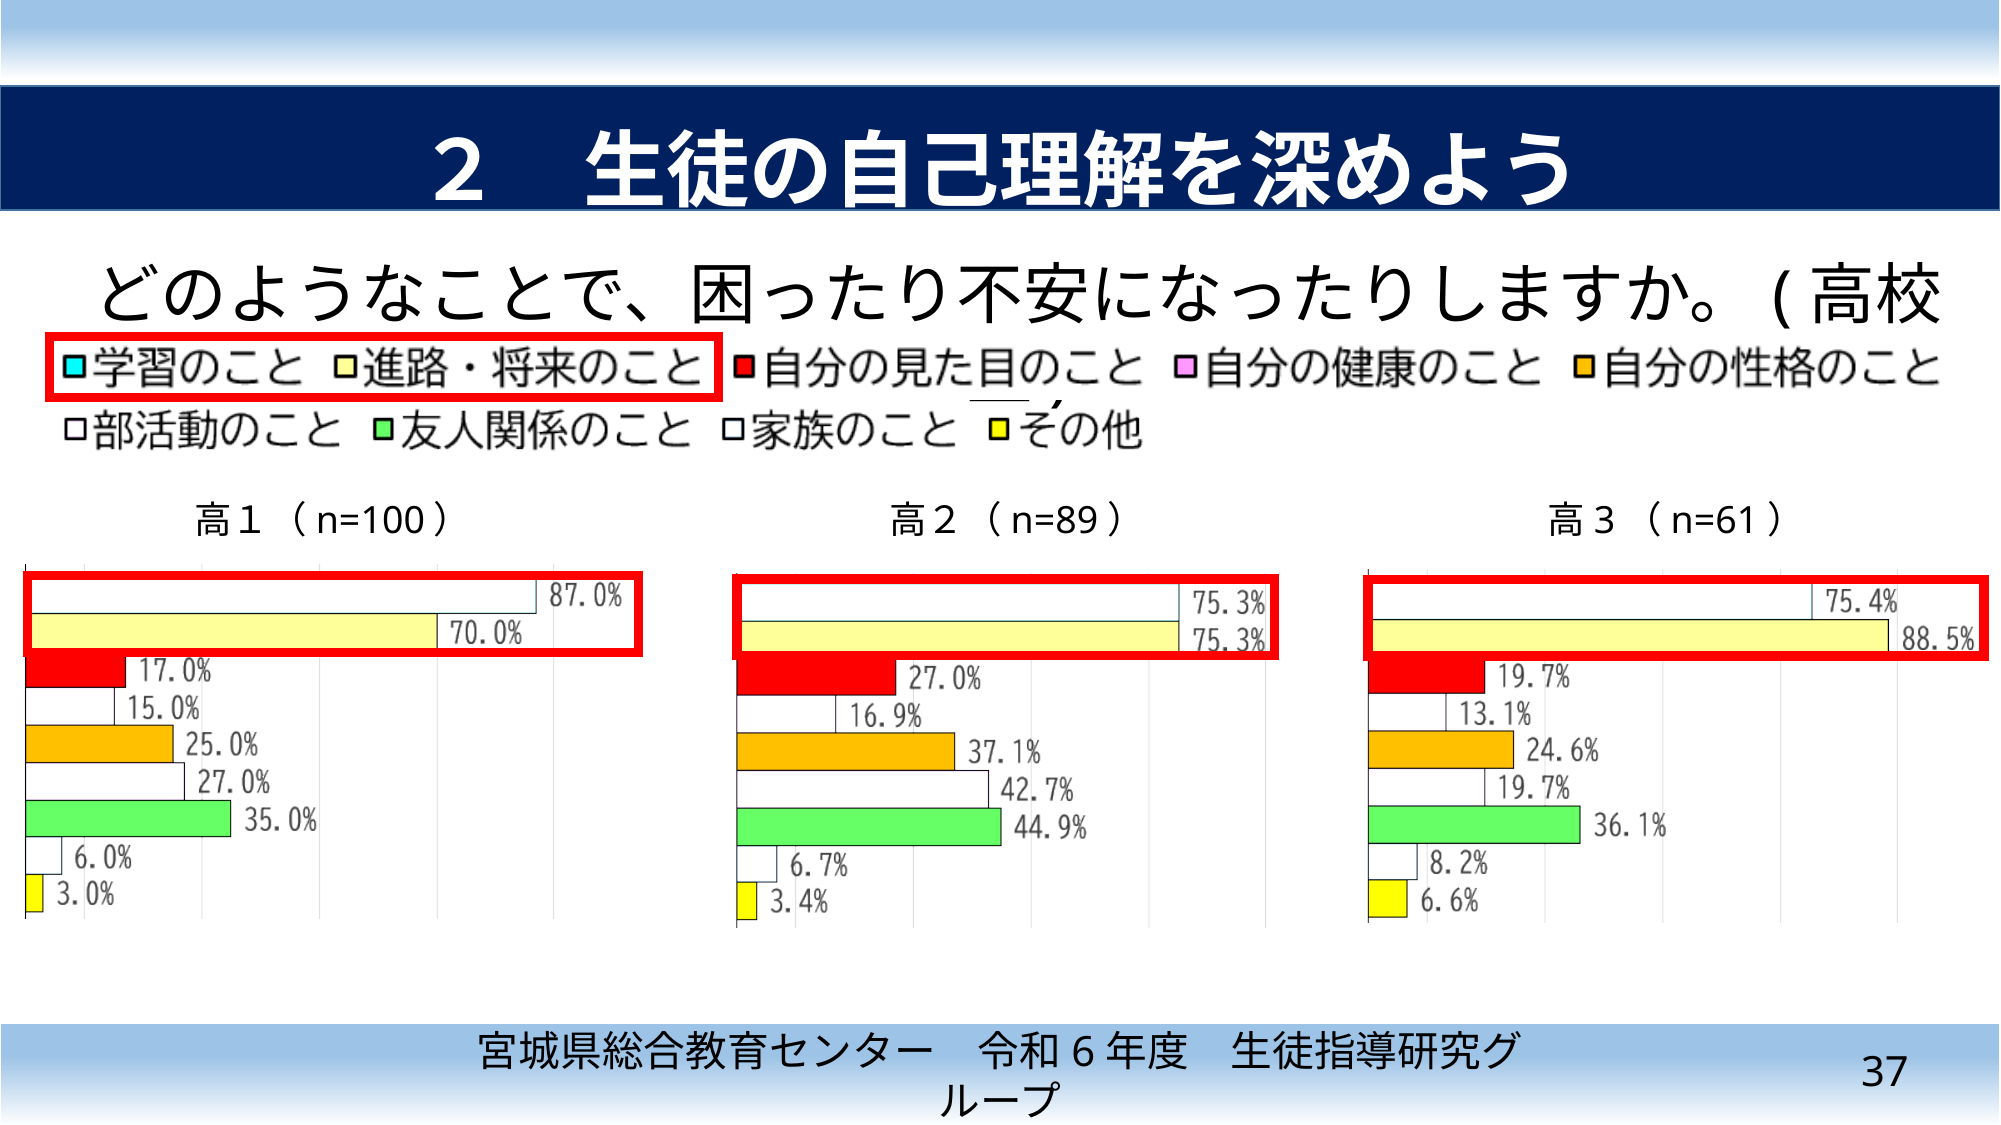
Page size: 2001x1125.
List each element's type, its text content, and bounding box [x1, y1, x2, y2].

text_box 高１（n=100） [176, 488, 489, 549]
text_box [627, 574, 640, 653]
picture [47, 402, 1152, 455]
text_box ２ 生徒の自己理解を深めよう [220, 59, 1780, 224]
text_box どのようなことで、困ったり不安になったりしますか。(高校生) [38, 244, 1998, 420]
picture [49, 339, 1945, 400]
text_box [1977, 578, 1985, 657]
text_box 高２（n=89） [861, 488, 1173, 549]
text_box 高3（n=61） [1520, 488, 1832, 549]
picture [725, 573, 1280, 928]
picture [1359, 569, 1977, 924]
text_box 宮城県総合教育センター 令和6年度 生徒指導研究グループ [428, 1045, 1572, 1105]
slide_number 36 [1811, 1043, 1925, 1104]
picture [15, 564, 627, 919]
text_box [1780, 85, 2000, 211]
text_box [0, 85, 220, 211]
